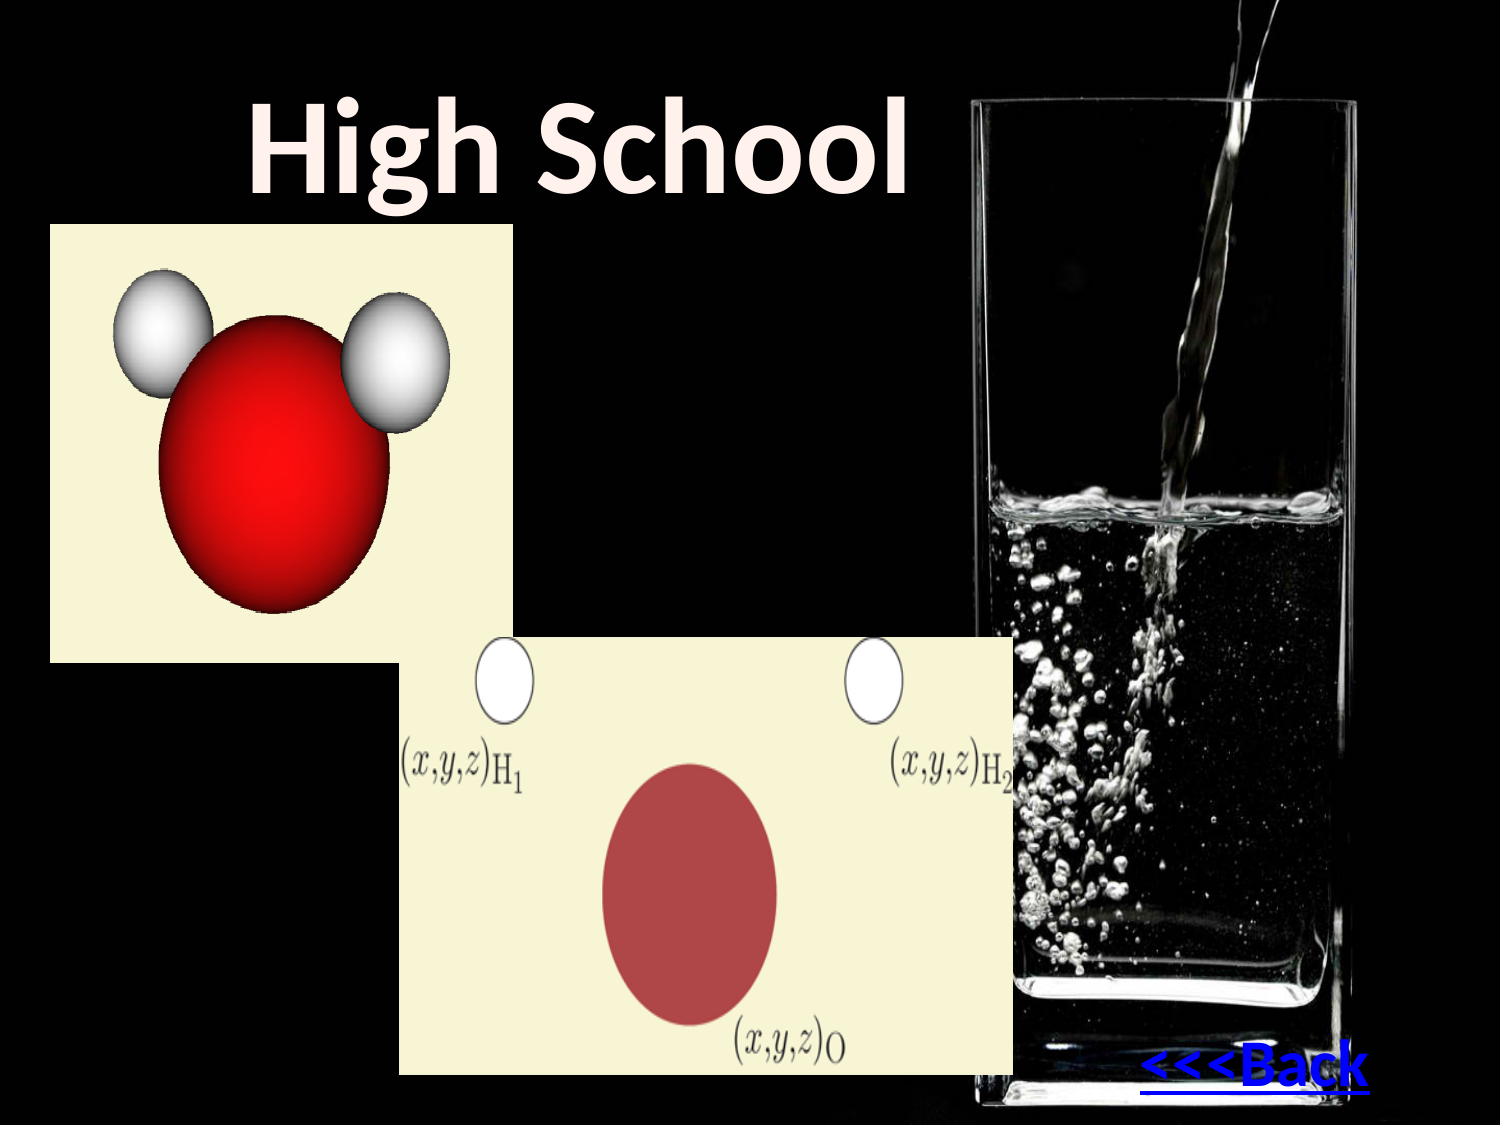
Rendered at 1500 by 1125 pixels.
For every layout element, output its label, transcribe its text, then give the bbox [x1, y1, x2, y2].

title High School [75, 45, 1425, 233]
text_box <<<Back [1124, 1012, 1425, 1108]
picture [0, 0, 1500, 1125]
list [49, 224, 513, 663]
